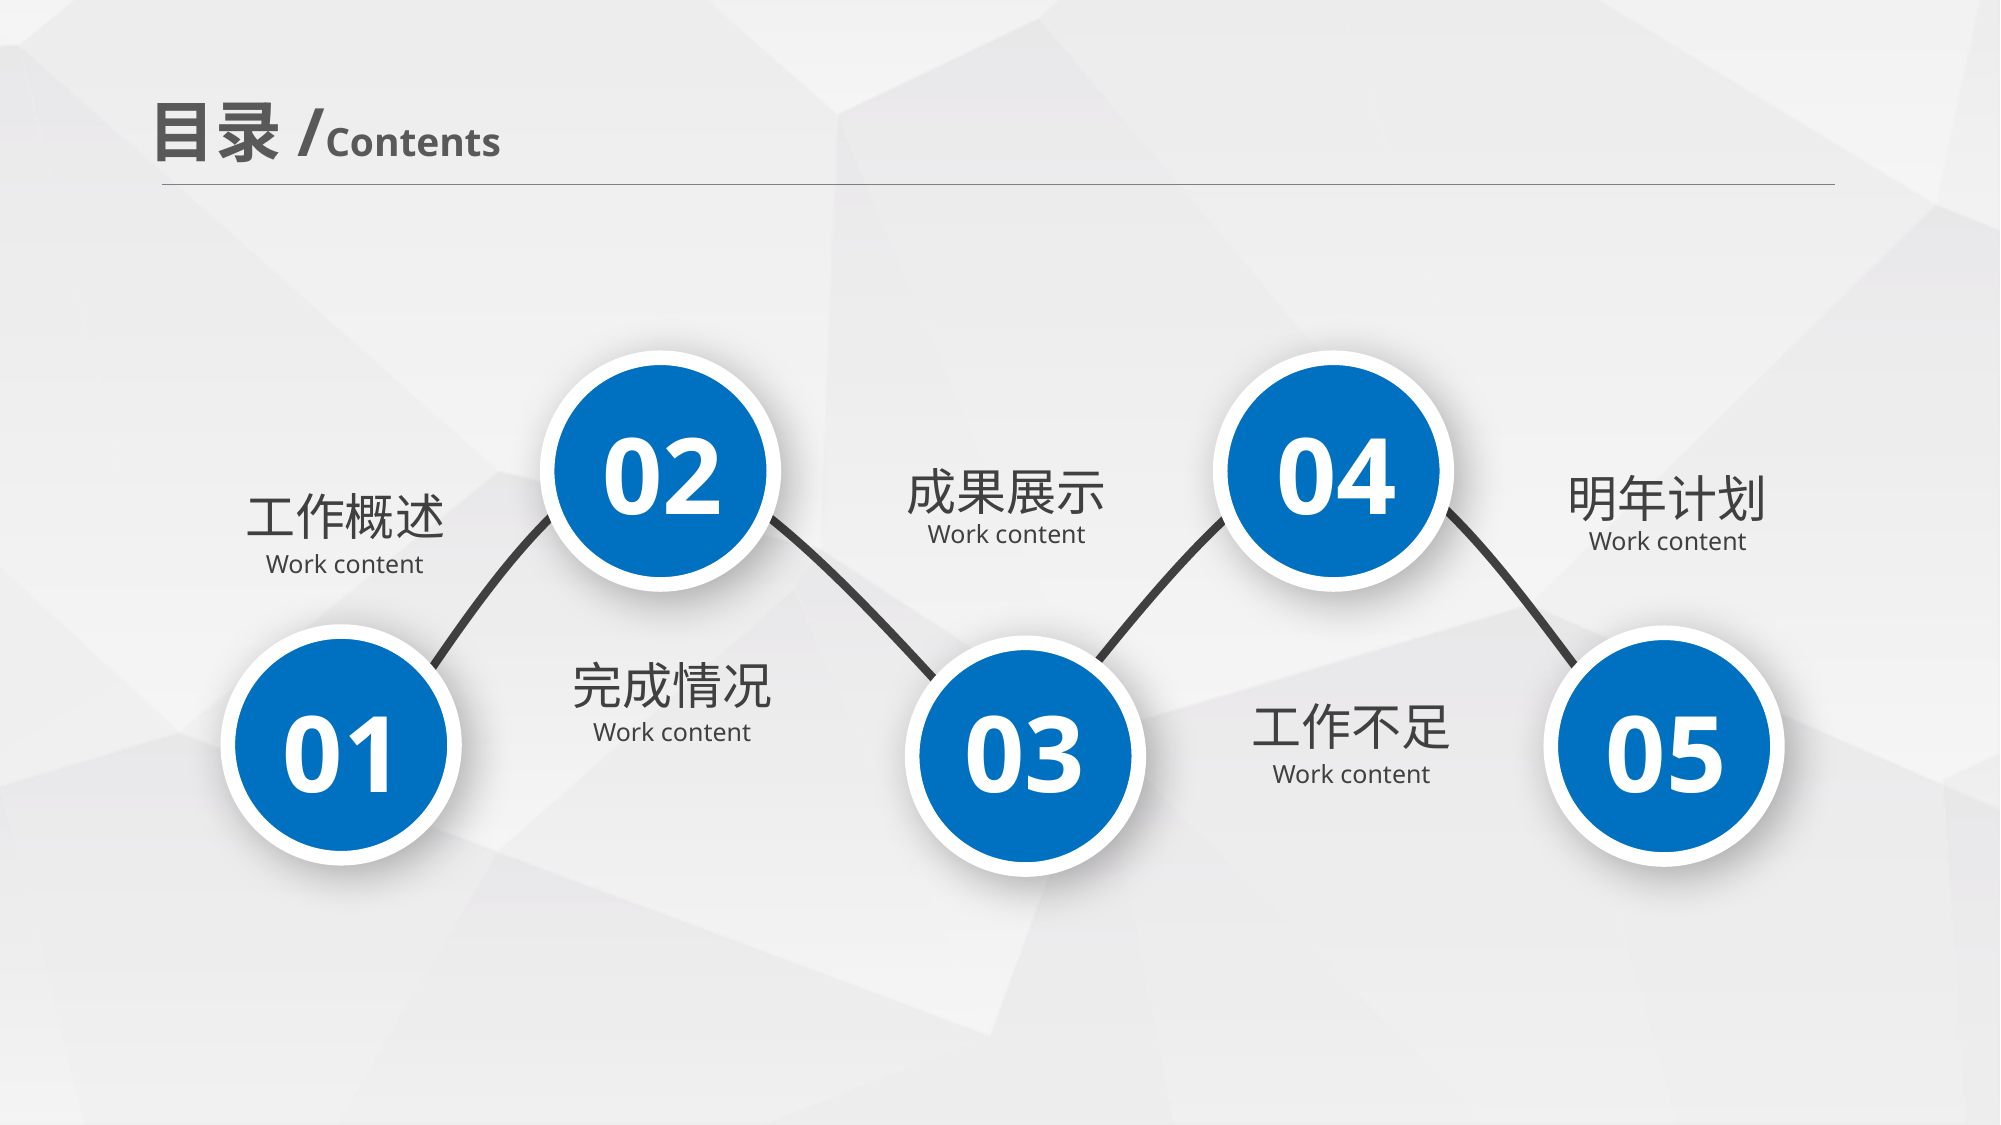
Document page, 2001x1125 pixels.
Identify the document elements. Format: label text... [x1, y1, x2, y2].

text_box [1519, 460, 1817, 565]
text_box [456, 534, 906, 763]
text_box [1550, 632, 1778, 860]
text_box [1220, 688, 1483, 797]
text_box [196, 477, 494, 587]
text_box 目录/Contents [133, 75, 628, 185]
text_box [227, 631, 455, 859]
text_box [1116, 535, 1550, 746]
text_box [911, 642, 1140, 870]
picture [0, 0, 2000, 1125]
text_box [1219, 357, 1448, 585]
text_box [550, 646, 795, 755]
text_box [869, 452, 1144, 558]
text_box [546, 357, 775, 585]
